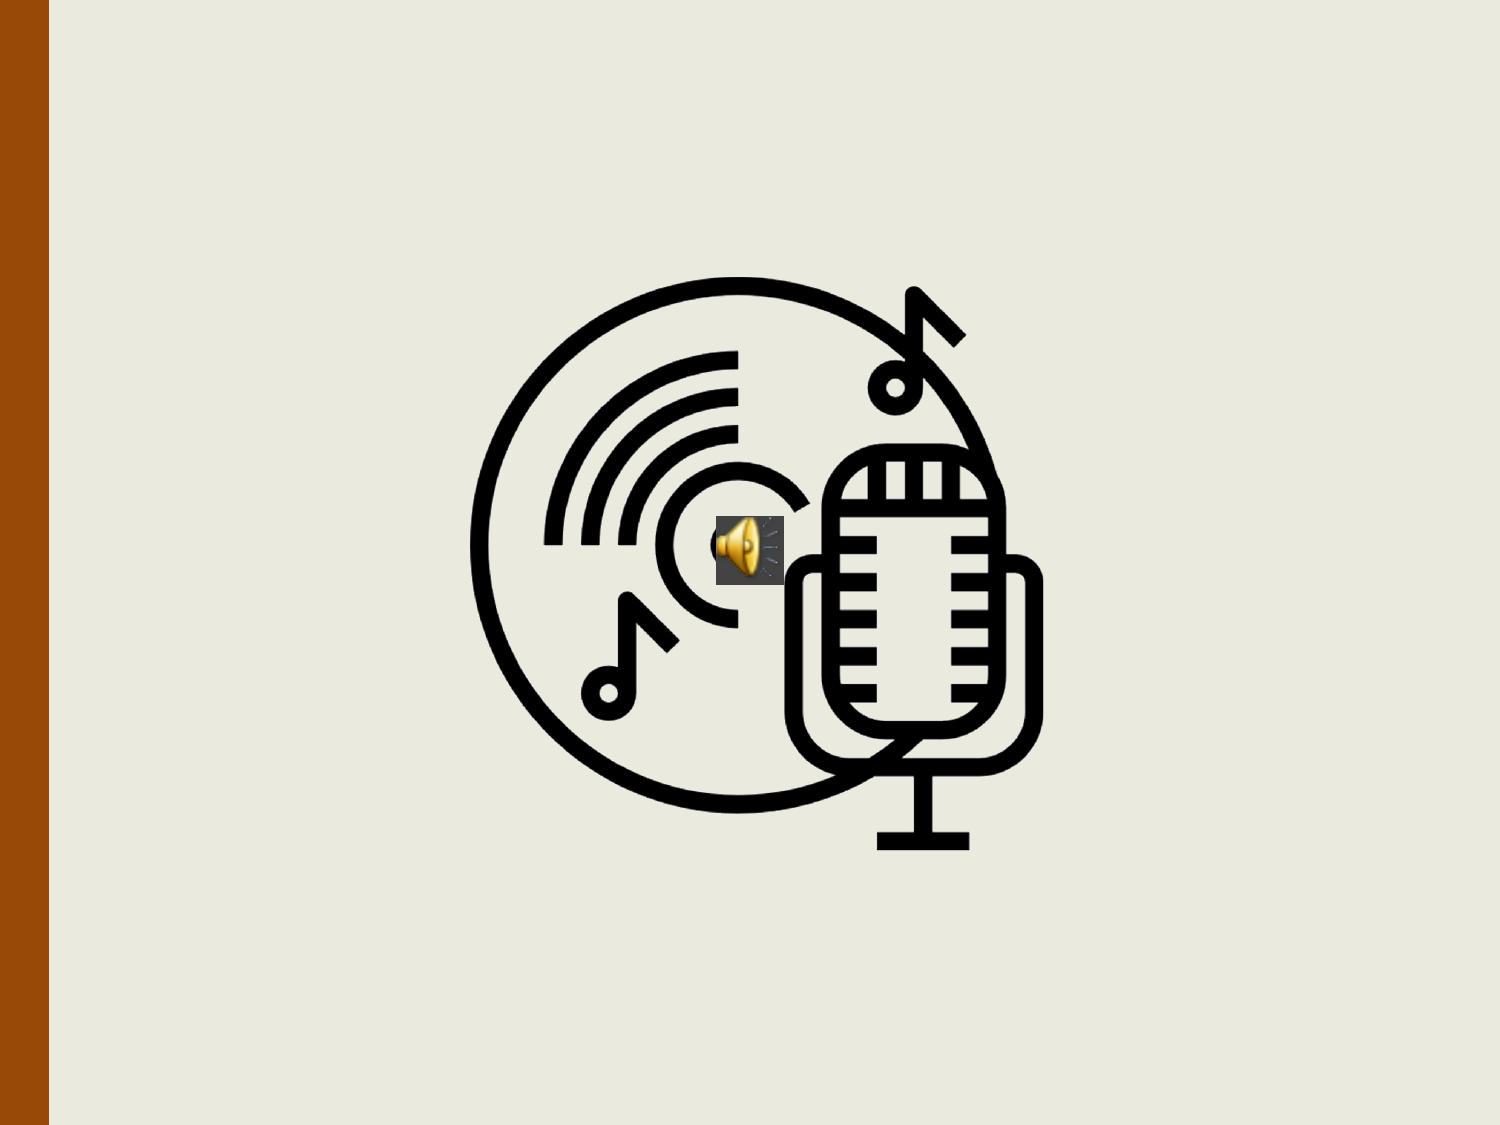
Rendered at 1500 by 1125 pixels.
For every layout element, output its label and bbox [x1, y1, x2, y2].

list [378, 190, 1122, 934]
text_box [0, 0, 49, 1125]
picture [714, 515, 786, 587]
